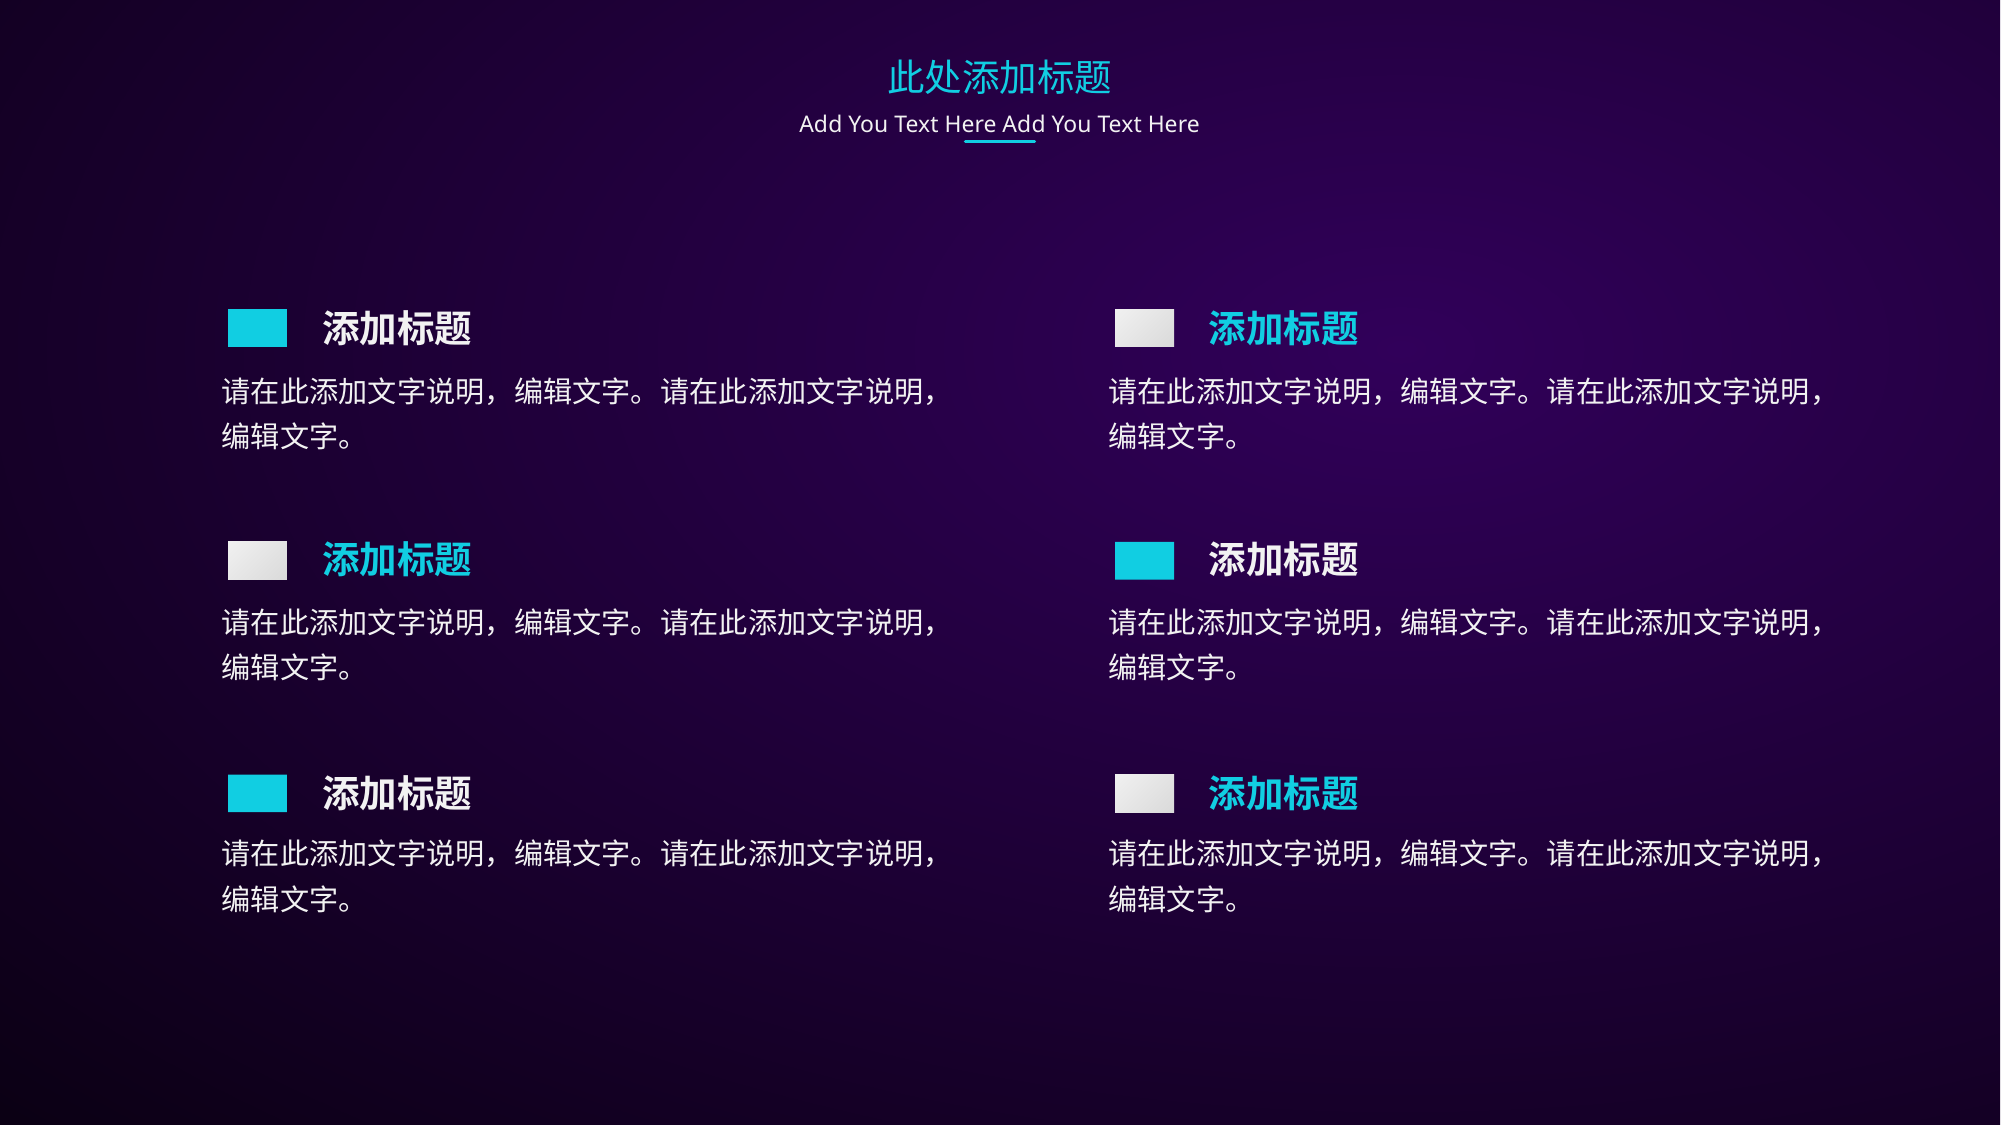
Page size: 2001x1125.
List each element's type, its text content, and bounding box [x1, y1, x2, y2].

text_box 请在此添加文字说明，编辑文字。请在此添加文字说明，编辑文字。 [1093, 355, 1852, 461]
text_box [227, 541, 288, 581]
text_box Add You Text Here Add You Text Here [770, 93, 1230, 145]
text_box 此处添加标题 [872, 46, 1128, 93]
text_box [227, 308, 288, 348]
text_box 添加标题 [1194, 297, 1375, 355]
text_box 添加标题 [307, 297, 488, 355]
text_box 添加标题 [307, 763, 488, 817]
text_box 请在此添加文字说明，编辑文字。请在此添加文字说明，编辑文字。 [206, 586, 966, 692]
text_box 请在此添加文字说明，编辑文字。请在此添加文字说明，编辑文字。 [206, 355, 966, 461]
text_box [1114, 308, 1175, 348]
text_box 添加标题 [1194, 528, 1375, 586]
picture [0, 0, 2001, 1125]
text_box 添加标题 [1194, 763, 1375, 817]
text_box 请在此添加文字说明，编辑文字。请在此添加文字说明，编辑文字。 [1093, 586, 1852, 692]
text_box [1114, 541, 1175, 581]
text_box [227, 774, 288, 813]
text_box [1114, 774, 1175, 813]
text_box 请在此添加文字说明，编辑文字。请在此添加文字说明，编辑文字。 [206, 817, 966, 924]
text_box 请在此添加文字说明，编辑文字。请在此添加文字说明，编辑文字。 [1093, 817, 1852, 924]
text_box 添加标题 [307, 528, 488, 586]
